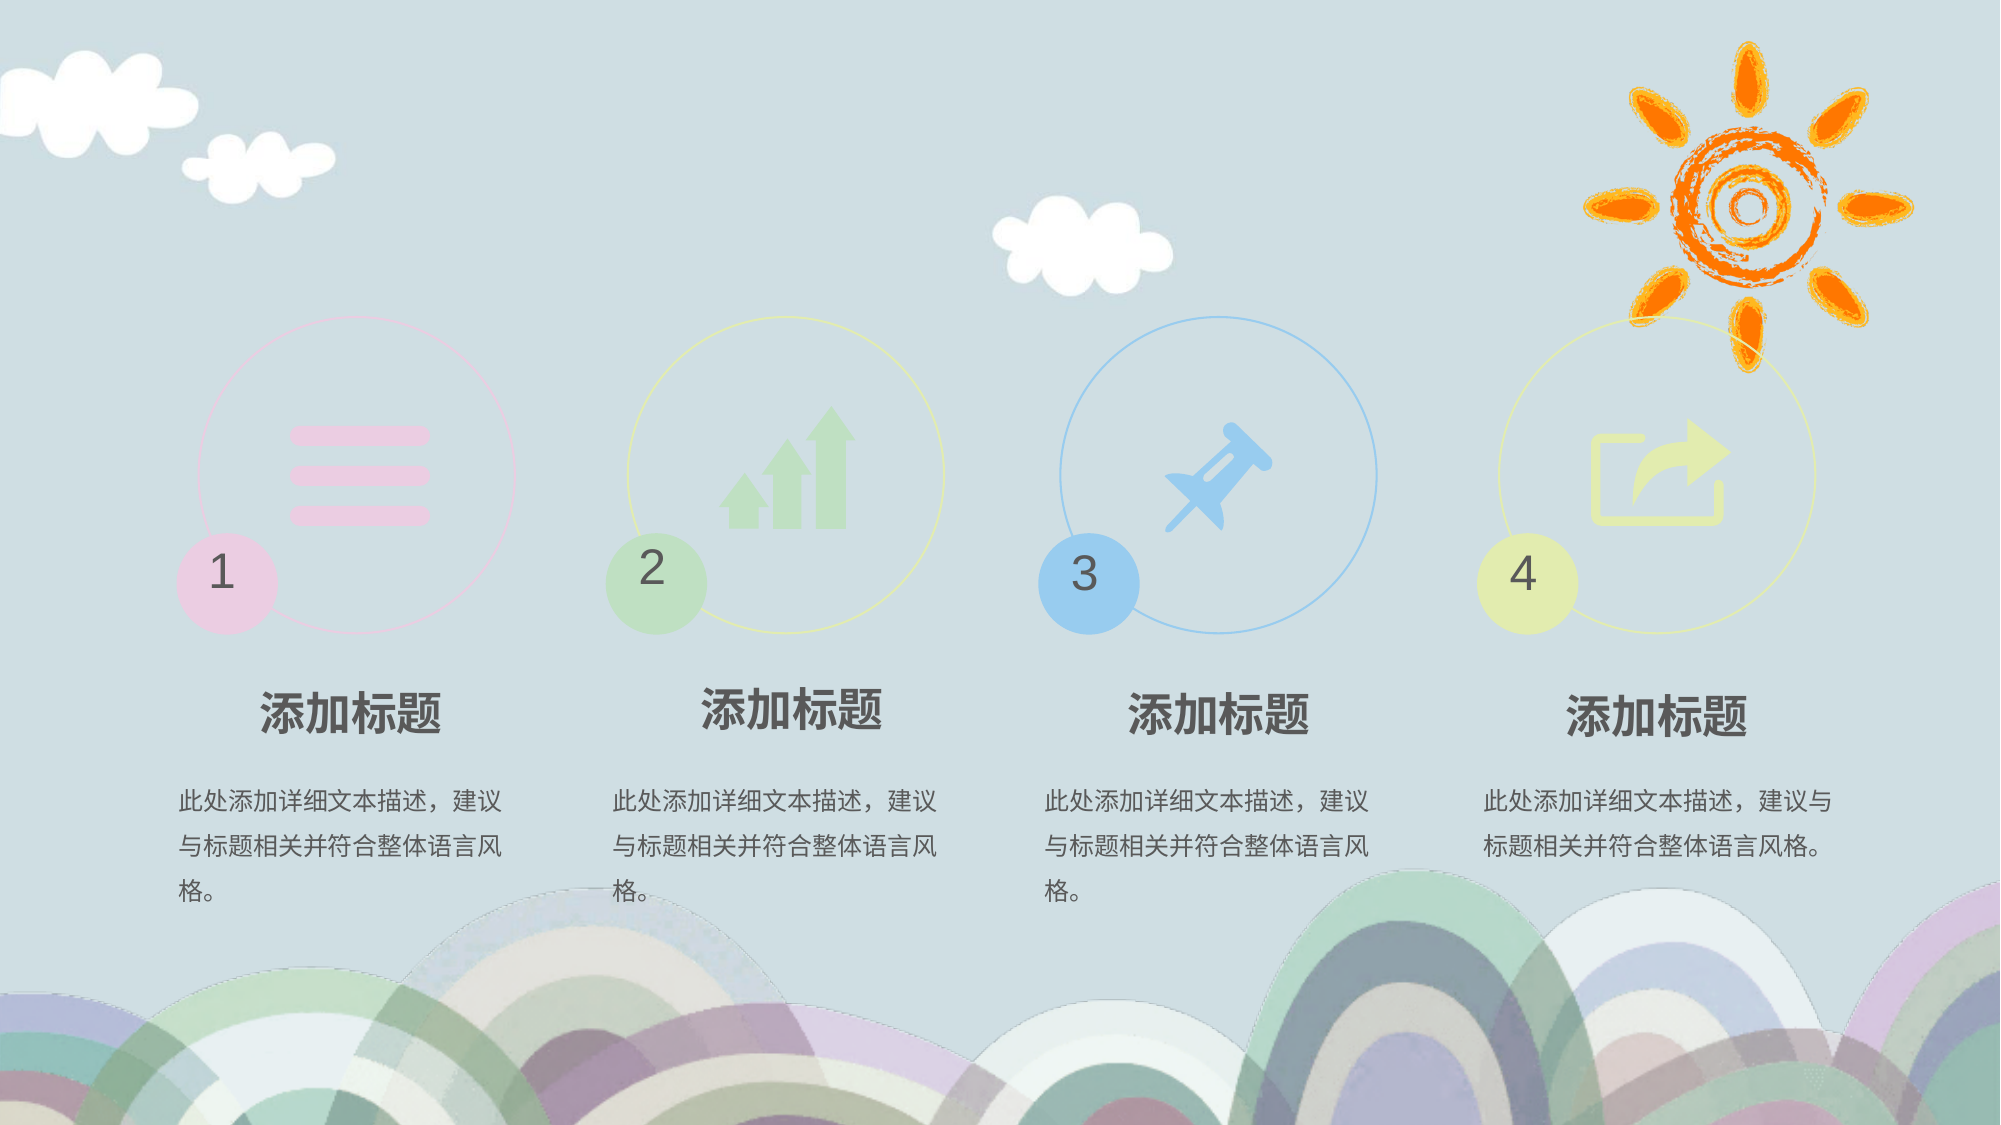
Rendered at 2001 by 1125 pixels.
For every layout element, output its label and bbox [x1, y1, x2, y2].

text_box [1029, 678, 1398, 915]
text_box [1469, 679, 1851, 864]
text_box [605, 316, 945, 635]
text_box [176, 316, 515, 635]
text_box [1477, 316, 1816, 635]
text_box [1038, 316, 1377, 635]
text_box [163, 677, 536, 915]
text_box [597, 673, 975, 915]
picture [0, 9, 1199, 418]
picture [0, 830, 2000, 1125]
picture [1573, 0, 1947, 378]
